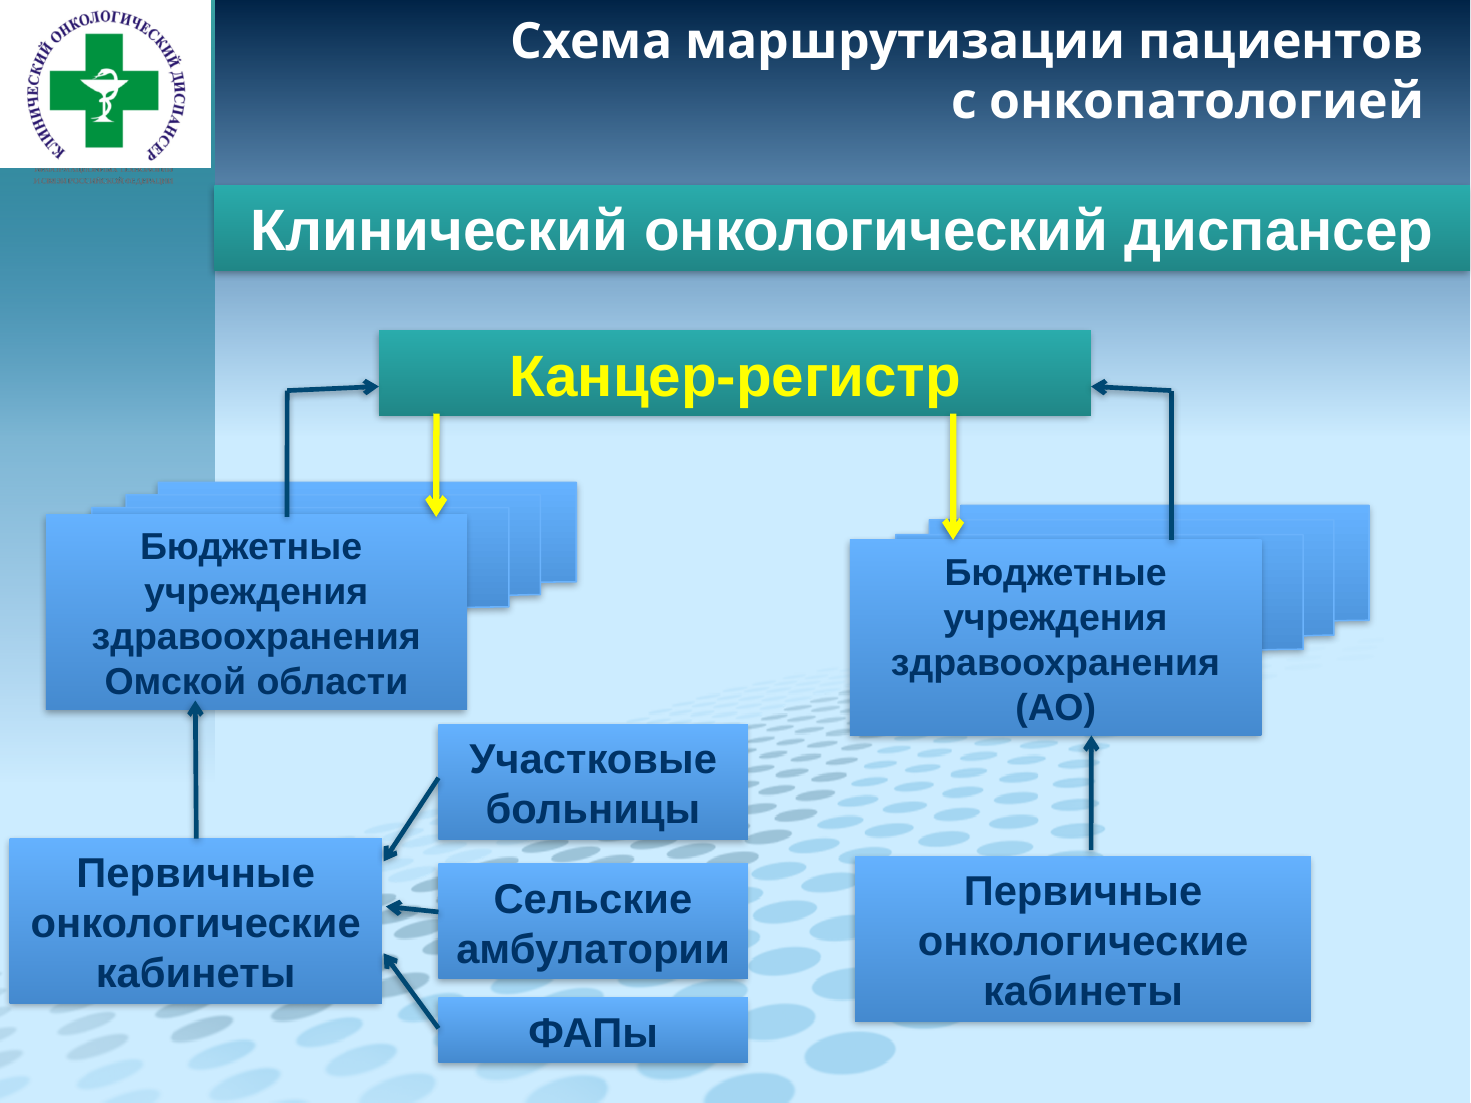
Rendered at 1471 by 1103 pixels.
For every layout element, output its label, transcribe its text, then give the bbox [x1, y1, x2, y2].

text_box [1090, 386, 1172, 391]
text_box Первичные онкологические кабинеты [9, 838, 382, 1004]
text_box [383, 777, 439, 862]
text_box Первичные онкологические кабинеты [855, 856, 1311, 1022]
picture [0, 271, 1384, 1103]
text_box ФАПы [438, 997, 748, 1063]
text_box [286, 386, 380, 391]
text_box Участковые больницы [438, 724, 748, 840]
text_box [383, 953, 439, 1029]
text_box Сельские амбулатории [438, 863, 748, 979]
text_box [849, 505, 1370, 738]
text_box Клинический онкологический диспансер [214, 185, 1470, 271]
title Схема маршрутизации пациентов с онкопатологией [469, 1, 1453, 153]
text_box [385, 906, 439, 913]
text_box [229, 654, 377, 802]
picture [0, 0, 211, 204]
text_box Канцер-регистр [379, 330, 1091, 416]
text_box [45, 482, 577, 713]
